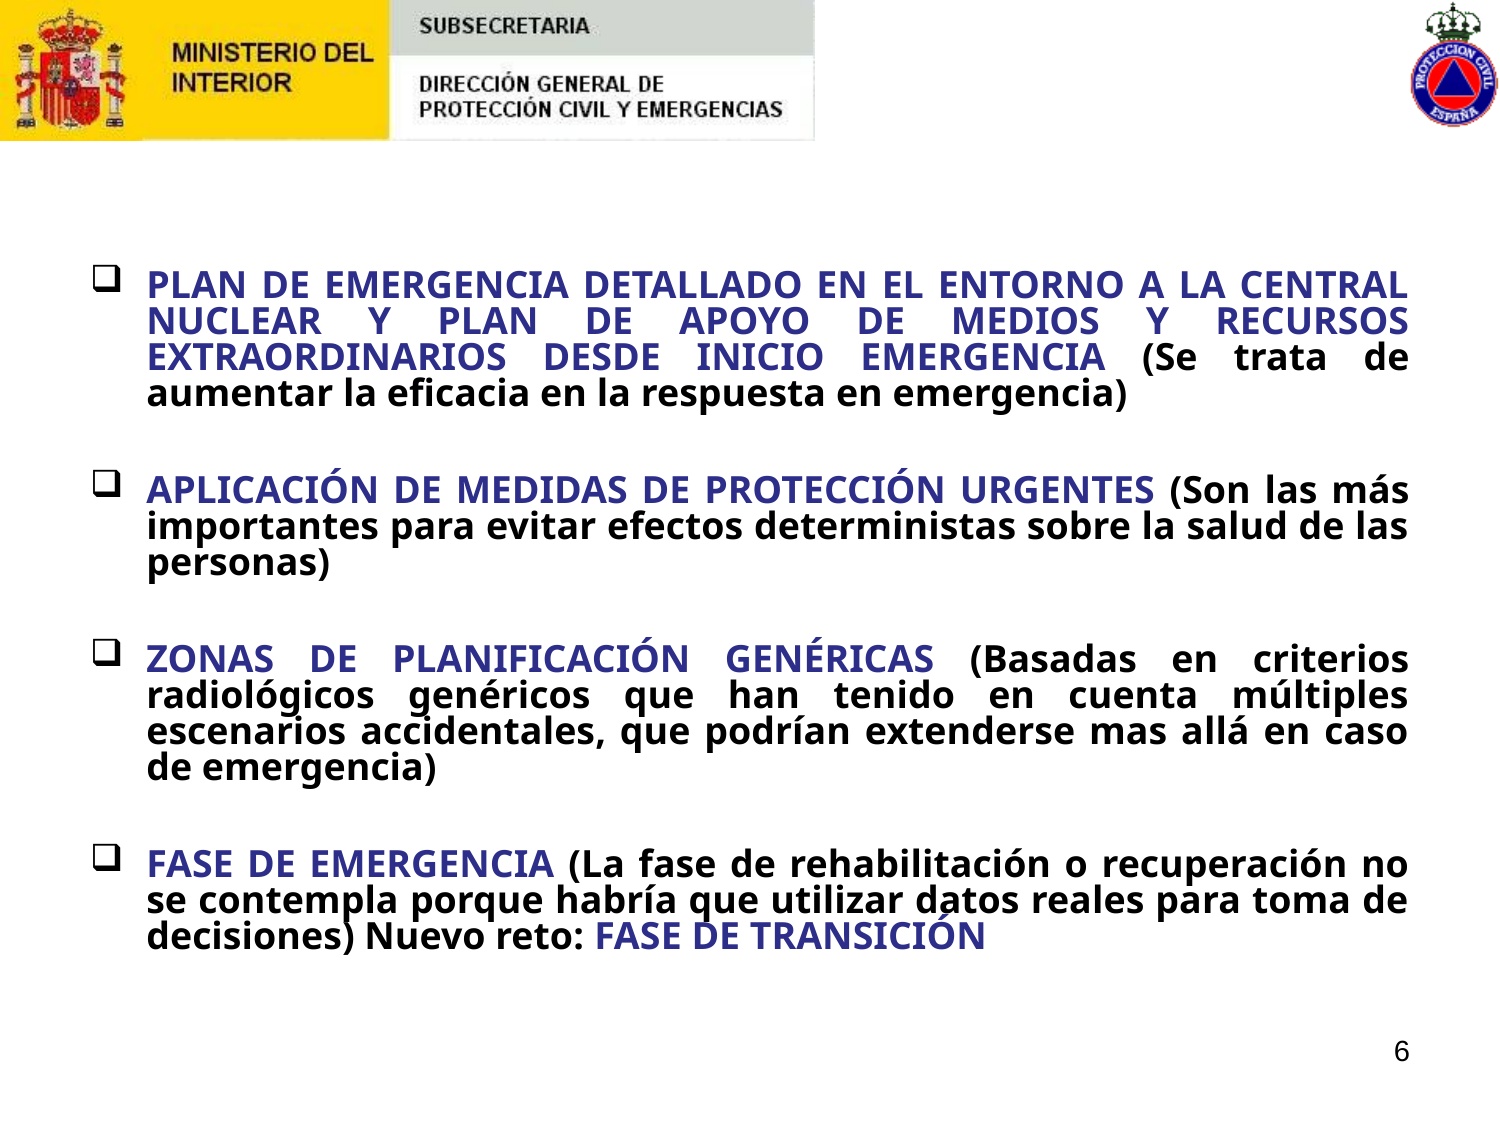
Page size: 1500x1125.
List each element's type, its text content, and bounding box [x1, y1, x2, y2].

picture [0, 0, 815, 141]
list PLAN DE EMERGENCIA DETALLADO EN EL ENTORNO A LA CENTRAL NUCLEAR Y PLAN DE APOYO DE MEDIOS Y RECURSOS EXTRAORDINARIOS DESDE INICIO EMERGENCIA (Se trata de aumentar la eficacia en la respuesta en emergencia) APLICACIÓN DE MEDIDAS DE PROTECCIÓN URGENTES (Son las más importantes para evitar efectos deterministas sobre la salud de las personas) ZONAS DE PLANIFICACIÓN GENÉRICAS (Basadas en criterios radiológicos genéricos que han tenido en cuenta múltiples escenarios accidentales, que podrían extenderse mas allá en caso de emergencia) FASE DE EMERGENCIA (La fase de rehabilitación o recuperación no se contempla porque habría que utilizar datos reales para toma de decisiones) Nuevo reto: FASE DE TRANSICIÓN [74, 262, 1426, 1006]
picture [1408, 0, 1500, 132]
slide_number 6 [1074, 1024, 1426, 1103]
